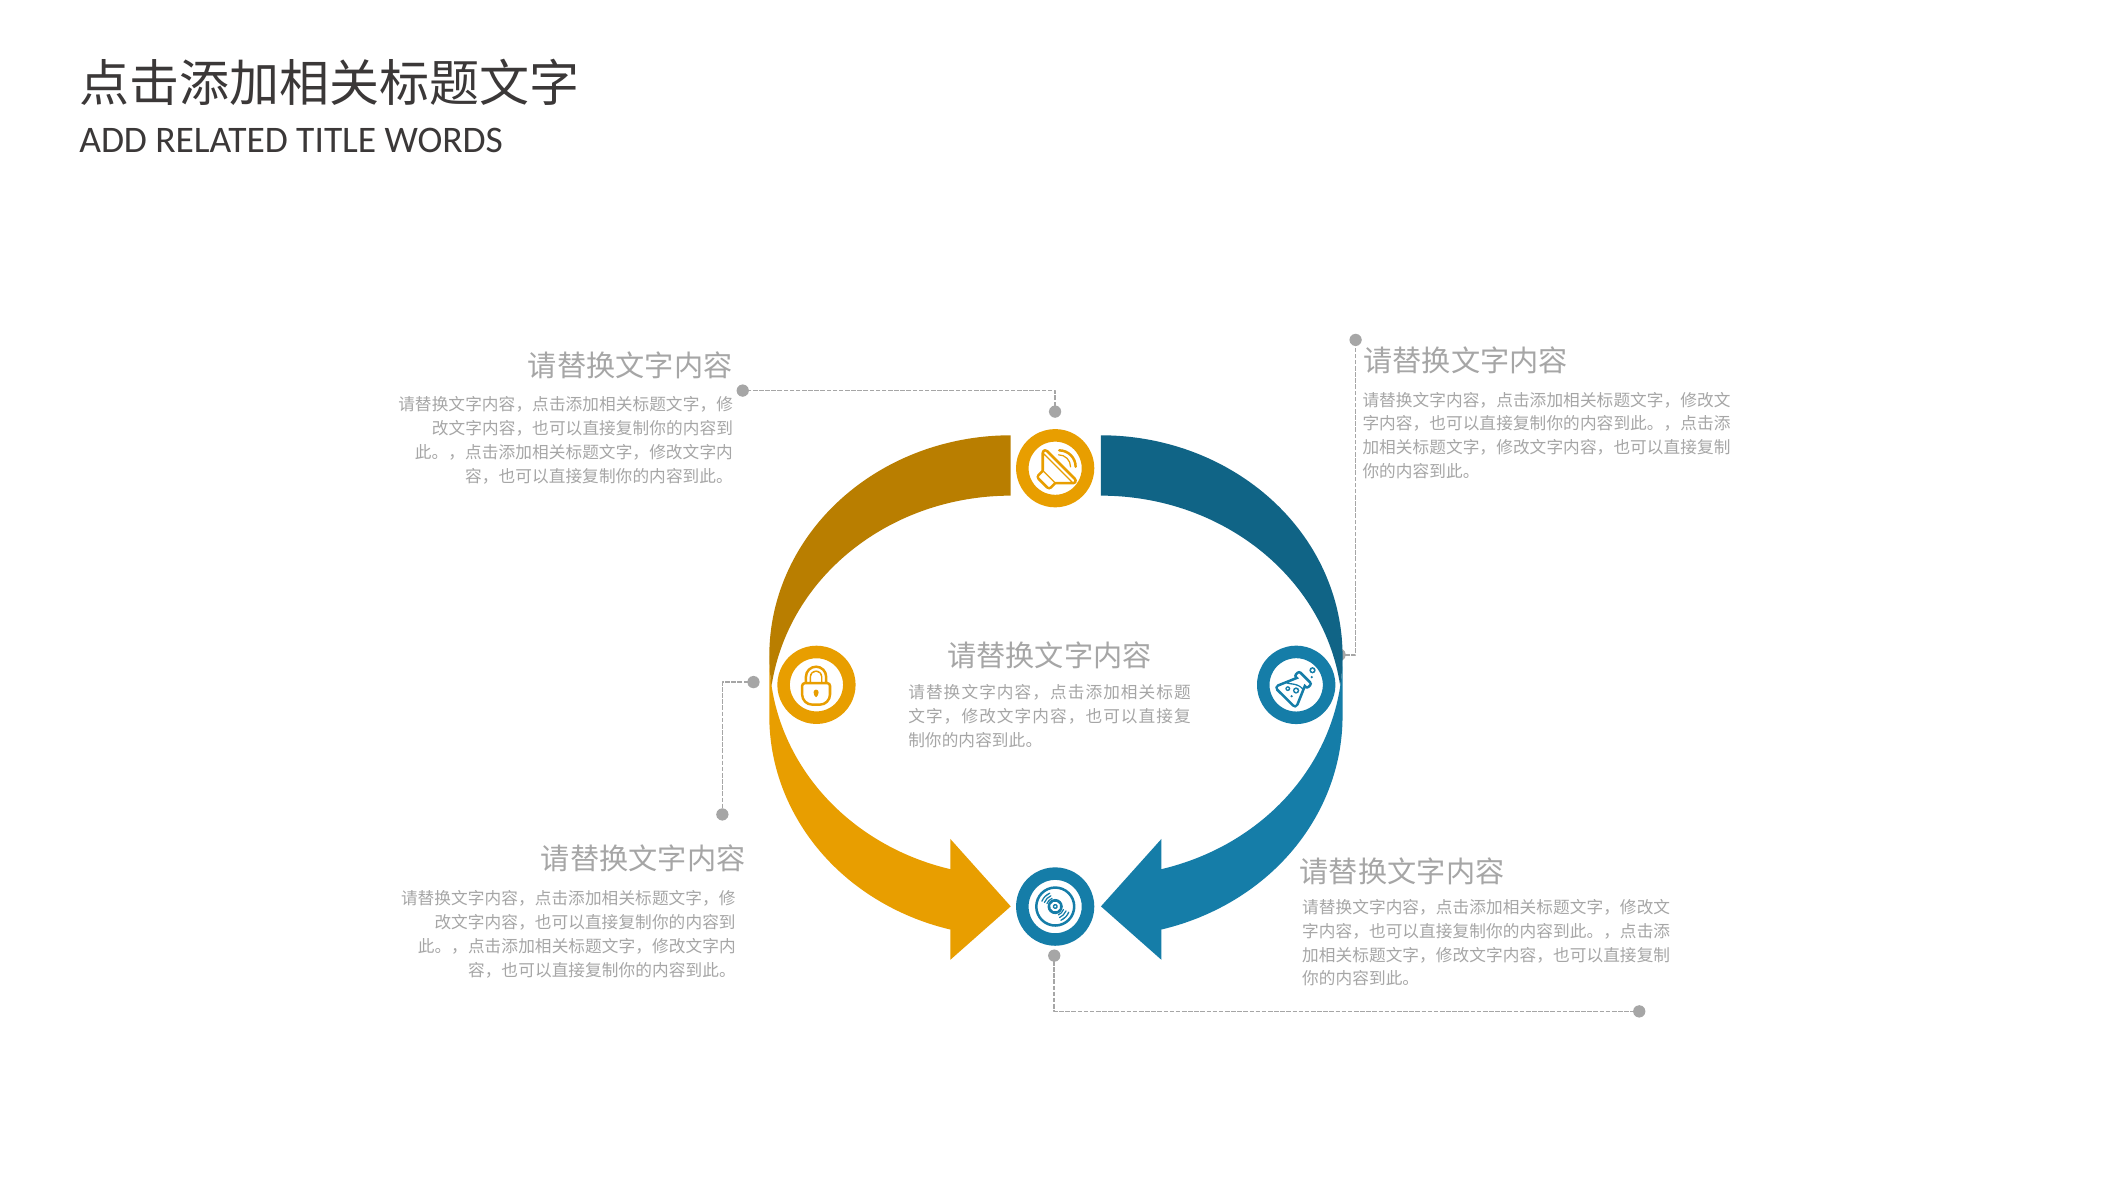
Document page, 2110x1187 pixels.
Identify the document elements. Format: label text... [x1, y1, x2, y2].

text_box [716, 802, 729, 821]
text_box 点击添加相关标题文字 [63, 43, 596, 120]
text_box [391, 833, 746, 981]
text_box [389, 339, 734, 488]
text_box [769, 435, 1343, 967]
text_box [1343, 649, 1350, 660]
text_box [1299, 846, 1675, 990]
text_box [743, 675, 760, 689]
text_box [736, 384, 753, 397]
text_box [1627, 1005, 1646, 1018]
text_box [1349, 333, 1362, 348]
text_box ADD RELATED TITLE WORDS [63, 107, 520, 169]
text_box [1048, 401, 1062, 418]
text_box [1362, 335, 1736, 483]
